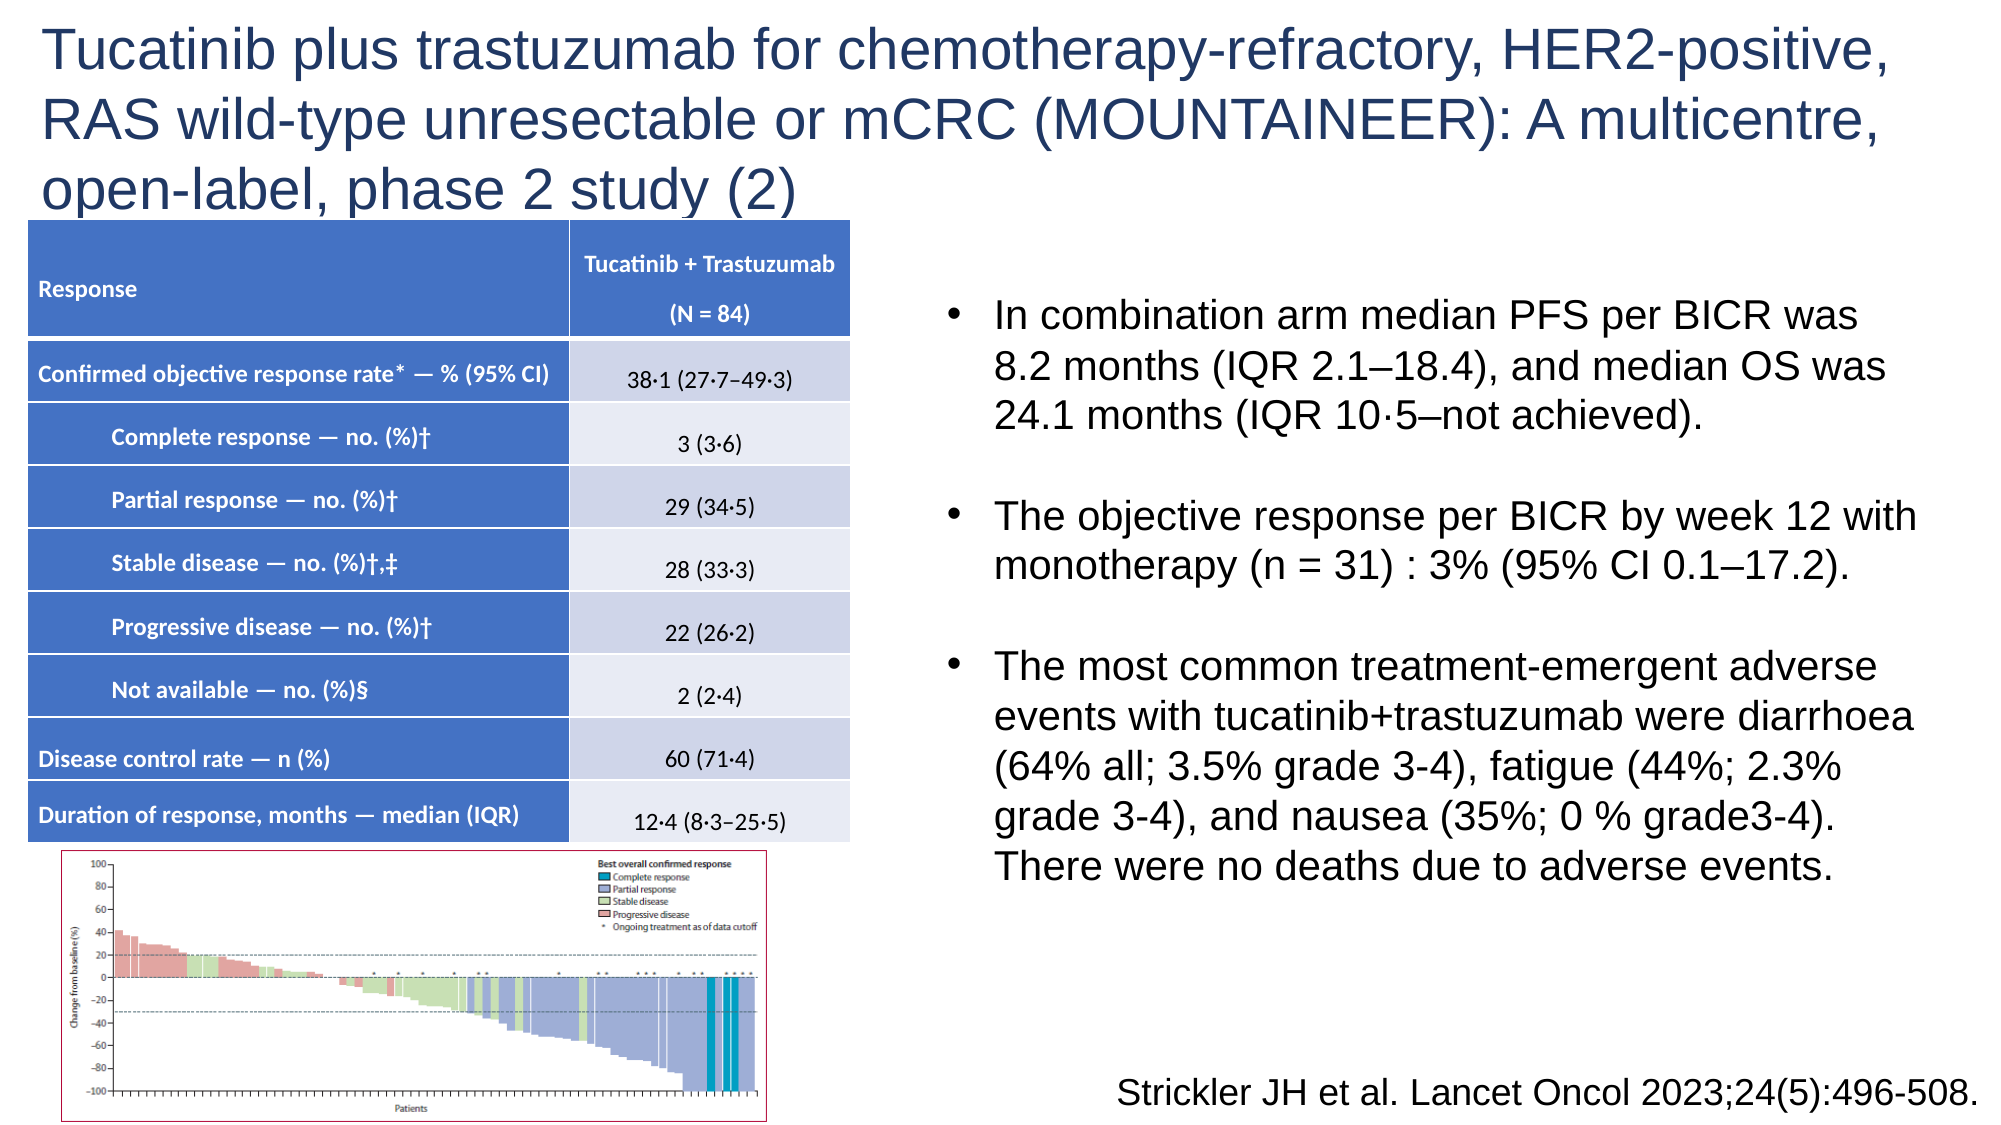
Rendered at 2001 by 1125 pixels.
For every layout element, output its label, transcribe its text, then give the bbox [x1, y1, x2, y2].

text_box [26, 230, 932, 275]
text_box Strickler JH et al. Lancet Oncol 2023;24(5):496-508. [1101, 1060, 1995, 1121]
table_cell 38·1 (27·7–49·3) [570, 341, 850, 401]
table_cell Complete response ​— no. (%)† [28, 403, 569, 464]
table_cell Stable disease ​— no. (%)†,‡ [28, 529, 569, 590]
table_header Tucatinib + Trastuzumab (N = 84) [570, 220, 850, 230]
table_cell Not available ​— no. (%)§ [28, 655, 569, 716]
table_cell 22 (26·2) [570, 592, 850, 653]
table_cell 12·4 (8·3–25·5) [570, 781, 850, 842]
table_cell 28 (33·3) [570, 529, 850, 590]
table_header Response [28, 275, 569, 336]
table_cell Progressive disease ​— no. (%)† [28, 592, 569, 653]
table_header Response [28, 220, 569, 230]
text_box Tucatinib plus trastuzumab for chemotherapy-refractory, HER2-positive, RAS wild-type unresectable or mCRC (MOUNTAINEER): A multicentre, open-label, phase 2 study (2) [27, 3, 1943, 229]
table_cell Disease control rate — n (%) [28, 718, 569, 779]
table_cell Partial response ​— no. (%)† [28, 466, 569, 527]
table_cell Confirmed objective response rate* — % (95% CI) [28, 341, 569, 401]
picture [61, 846, 771, 1125]
table_cell 3 (3·6) [570, 403, 850, 464]
table_cell 60 (71·4) [570, 718, 850, 779]
table_header Tucatinib + Trastuzumab (N = 84) [570, 275, 850, 336]
table_cell 2 (2·4) [570, 655, 850, 716]
table_cell Duration of response, months ​— median (IQR) [28, 781, 569, 842]
text_box In combination arm median PFS per BICR was 8.2 months (IQR 2.1–18.4), and median OS was 24.1 months (IQR 10·5–not achieved). The objective response per BICR by week 12 with monotherapy (n = 31) : 3% (95% CI 0.1–17.2). The most common treatment-emergent adverse events with tucatinib+trastuzumab were diarrhoea (64% all; 3.5% grade 3-4), fatigue (44%; 2.3% grade 3-4), and nausea (35%; 0 % grade3-4). There were no deaths due to adverse events. [932, 230, 1943, 986]
table_cell 29 (34·5) [570, 466, 850, 527]
